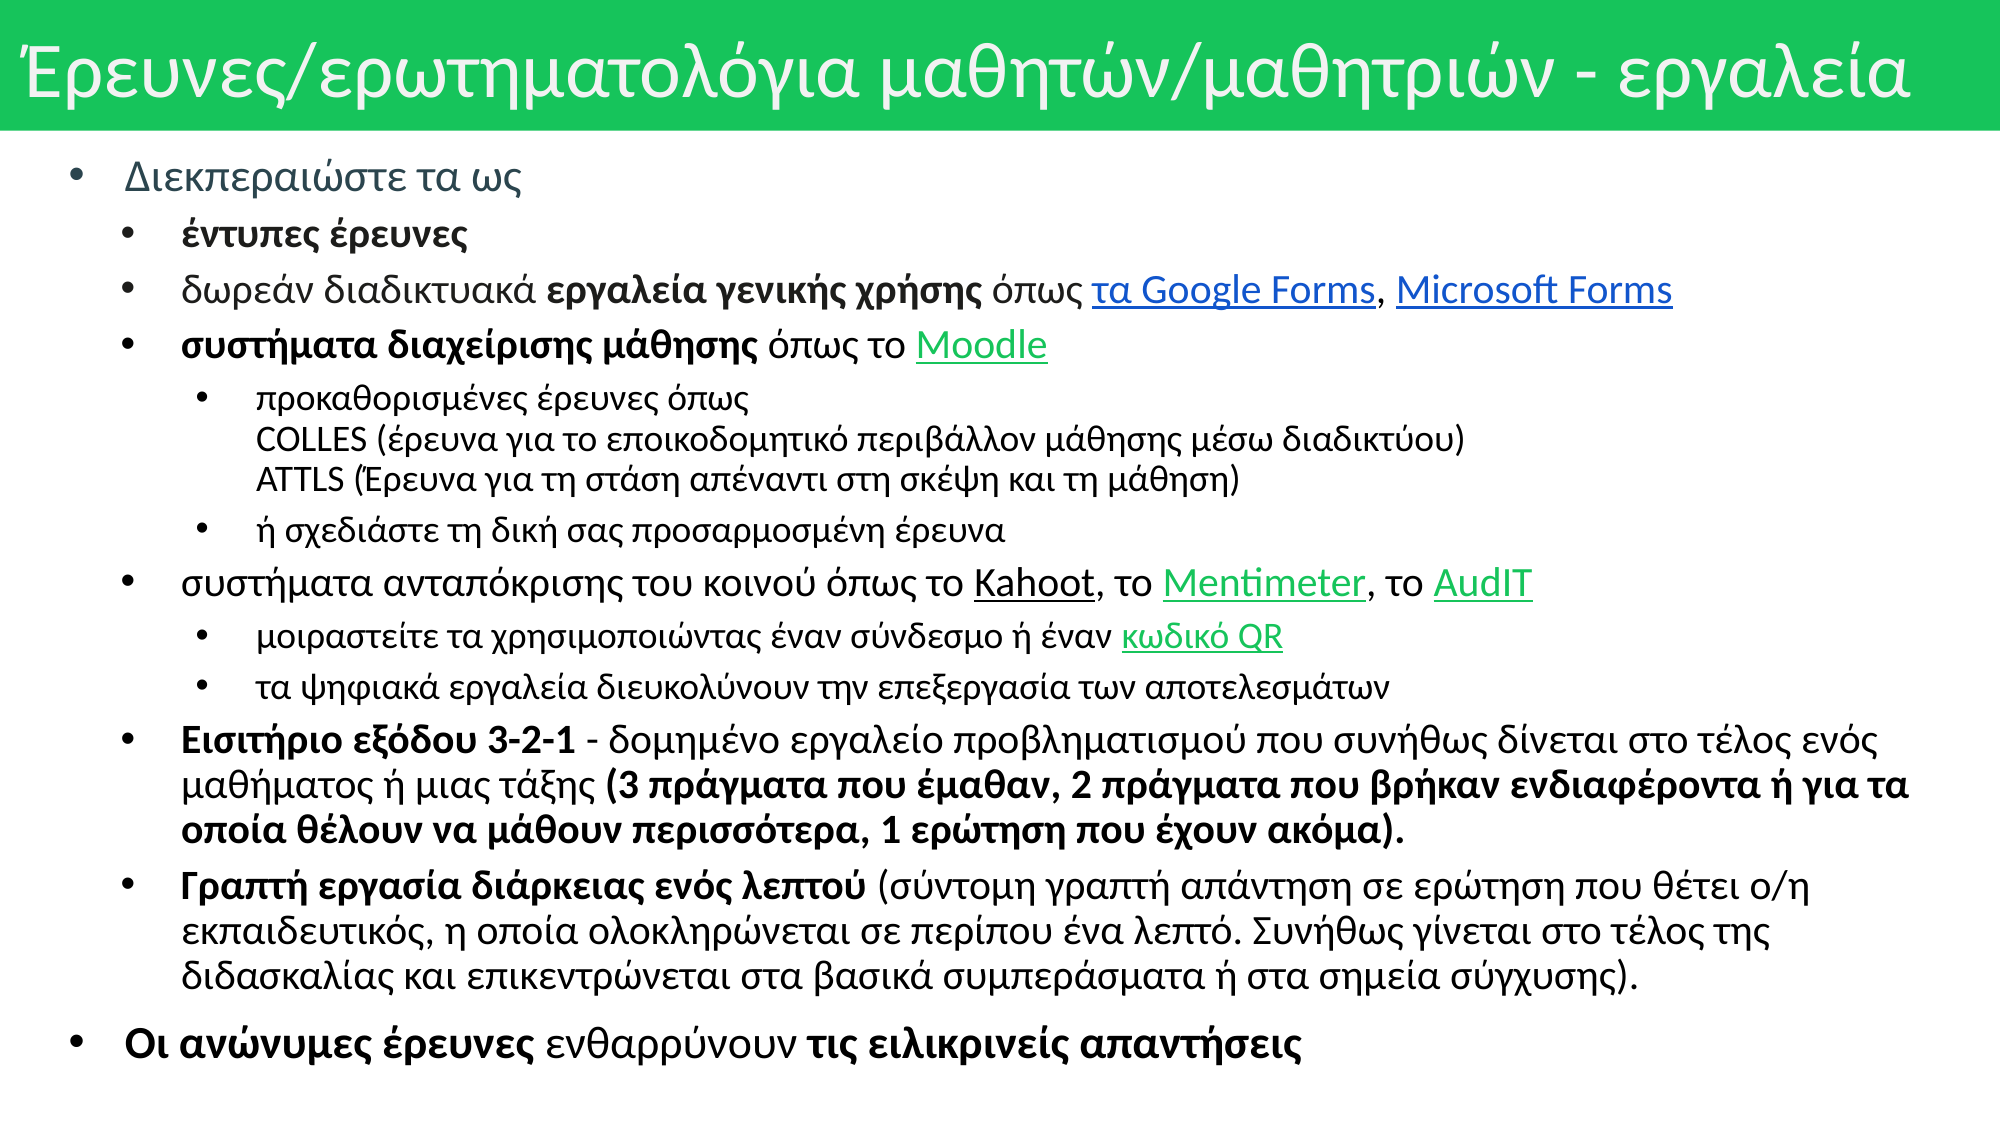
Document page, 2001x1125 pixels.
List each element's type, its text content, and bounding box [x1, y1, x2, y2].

title Έρευνες/ερωτηματολόγια μαθητών/μαθητριών - εργαλεία [16, 13, 1976, 131]
list Διεκπεραιώστε τα ως έντυπες έρευνες δωρεάν διαδικτυακά εργαλεία γενικής χρήσης όπως τα Google Forms, Microsoft Forms συστήματα διαχείρισης μάθησης όπως το Moodle προκαθορισμένες έρευνες όπως COLLES (έρευνα για το εποικοδομητικό περιβάλλον μάθησης μέσω διαδικτύου) ATTLS (Έρευνα για τη στάση απέναντι στη σκέψη και τη μάθηση) ή σχεδιάστε τη δική σας προσαρμοσμένη έρευνα συστήματα ανταπόκρισης του κοινού όπως το Kahoot, το Mentimeter, το AudIT μοιραστείτε τα χρησιμοποιώντας έναν σύνδεσμο ή έναν κωδικό QR τα ψηφιακά εργαλεία διευκολύνουν την επεξεργασία των αποτελεσμάτων Εισιτήριο εξόδου 3-2-1 - δομημένο εργαλείο προβληματισμού που συνήθως δίνεται στο τέλος ενός μαθήματος ή μιας τάξης (3 πράγματα που έμαθαν, 2 πράγματα που βρήκαν ενδιαφέροντα ή για τα οποία θέλουν να μάθουν περισσότερα, 1 ερώτηση που έχουν ακόμα). Γραπτή εργασία διάρκειας ενός λεπτού (σύντομη γραπτή απάντηση σε ερώτηση που θέτει ο/η εκπαιδευτικός, η οποία ολοκληρώνεται σε περίπου ένα λεπτό. Συνήθως γίνεται στο τέλος της διδασκαλίας και επικεντρώνεται στα βασικά συμπεράσματα ή στα σημεία σύγχυσης). Οι ανώνυμες έρευνες ενθαρρύνουν τις ειλικρινείς απαντήσεις [16, 144, 1976, 1108]
